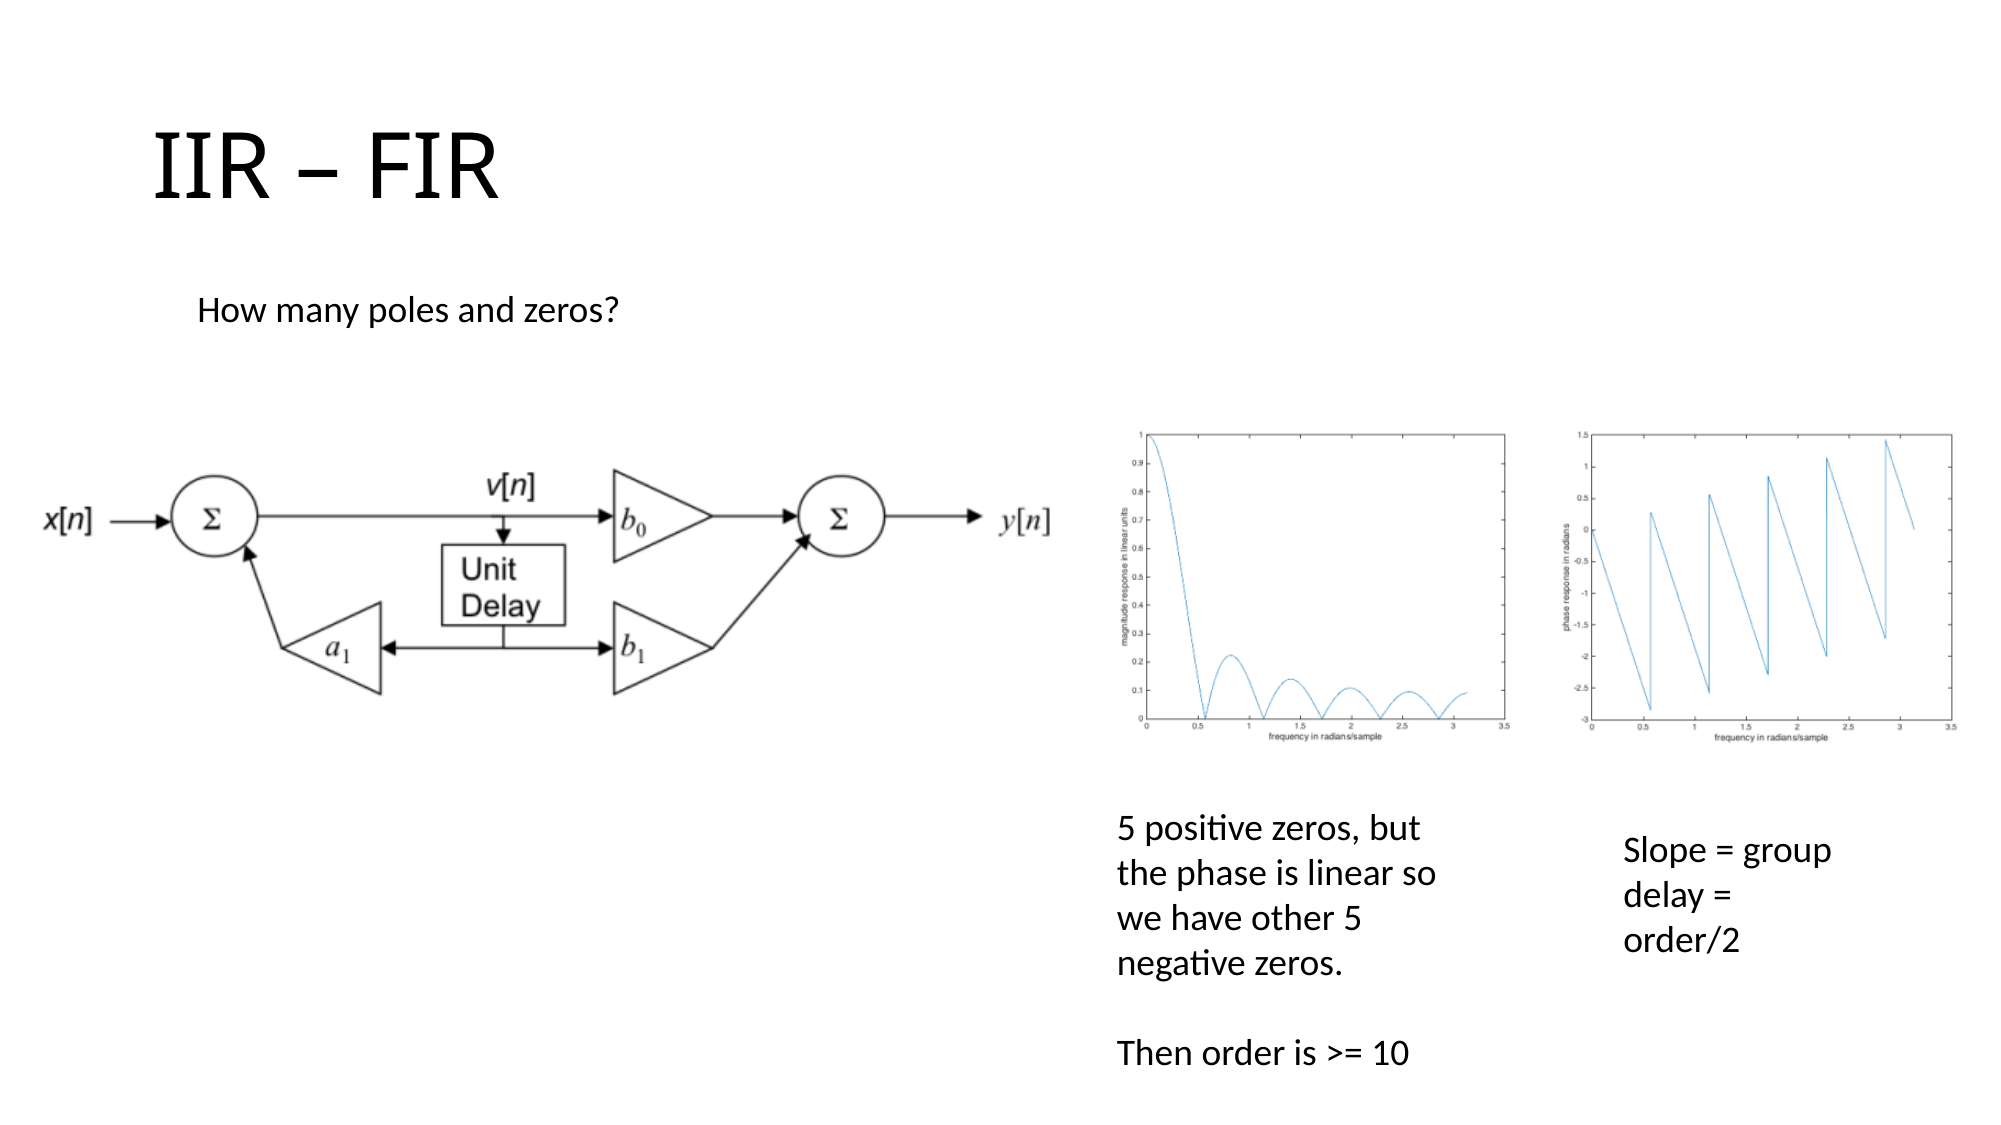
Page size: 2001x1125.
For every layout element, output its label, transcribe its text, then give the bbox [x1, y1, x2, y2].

text_box How many poles and zeros? [182, 277, 737, 337]
picture [1077, 415, 1992, 758]
text_box Slope = group delay = order/2 [1608, 817, 1863, 968]
text_box 5 positive zeros, but the phase is linear so we have other 5 negative zeros. Then order is >= 10 [1102, 795, 1479, 1081]
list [8, 449, 1077, 723]
title IIR – FIR [137, 59, 1863, 278]
